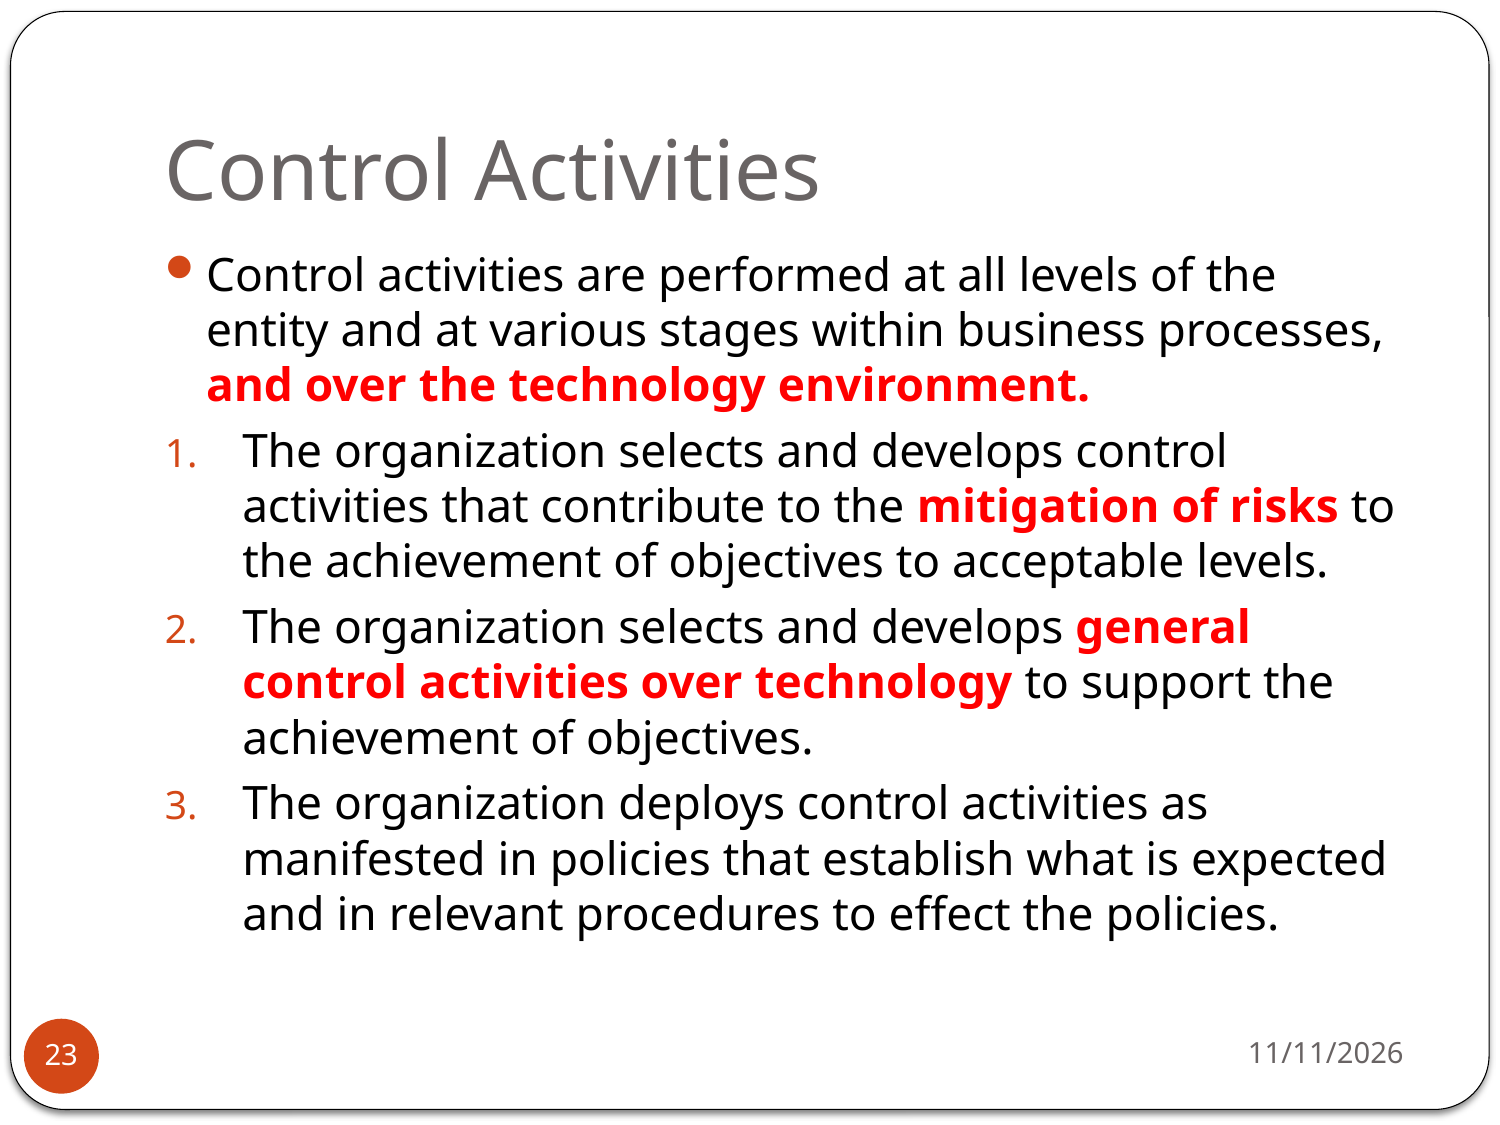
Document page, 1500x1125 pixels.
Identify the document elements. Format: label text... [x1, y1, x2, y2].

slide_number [1012, 1015, 1419, 1094]
slide_number 23 [23, 1018, 99, 1094]
title Control Activities [150, 45, 1425, 233]
list Control activities are performed at all levels of the entity and at various stages within business processes, and over the technology environment. The organization selects and develops control activities that contribute to the mitigation of risks to the achievement of objectives to acceptable levels. The organization selects and develops general control activities over technology to support the achievement of objectives. The organization deploys control activities as manifested in policies that establish what is expected and in relevant procedures to effect the policies. [150, 237, 1425, 988]
